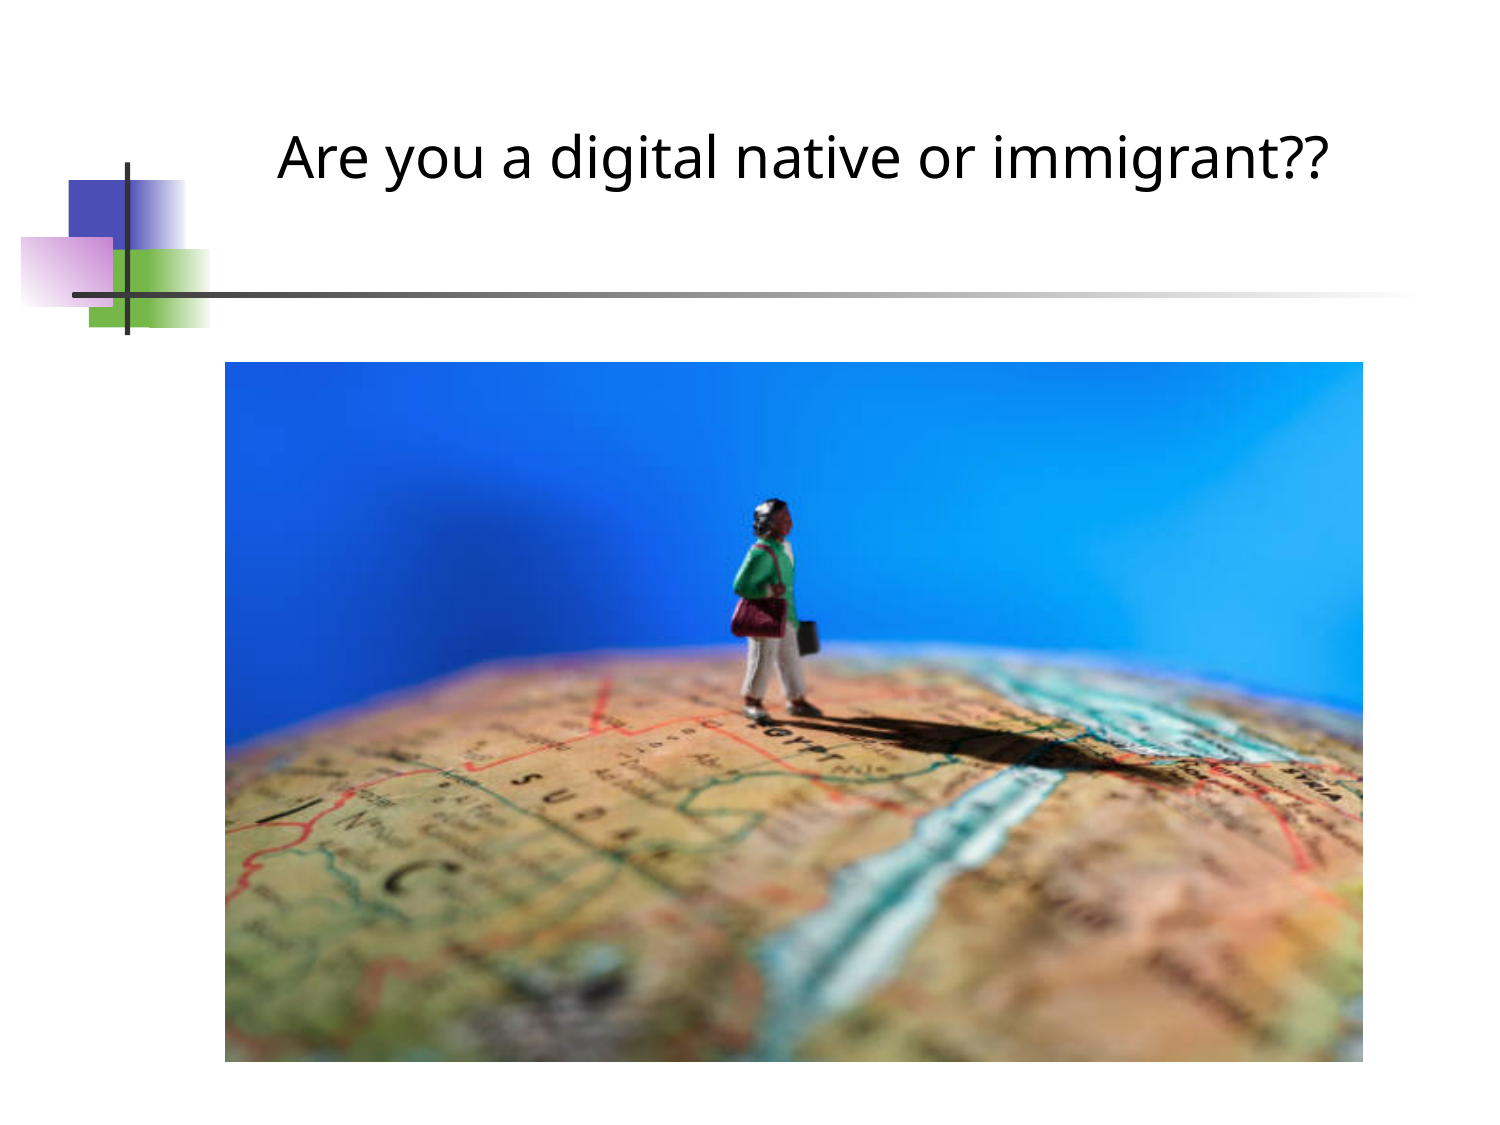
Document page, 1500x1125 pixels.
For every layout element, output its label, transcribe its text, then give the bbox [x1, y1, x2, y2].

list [224, 362, 1363, 1063]
text_box Are you a digital native or immigrant?? [262, 112, 1388, 198]
